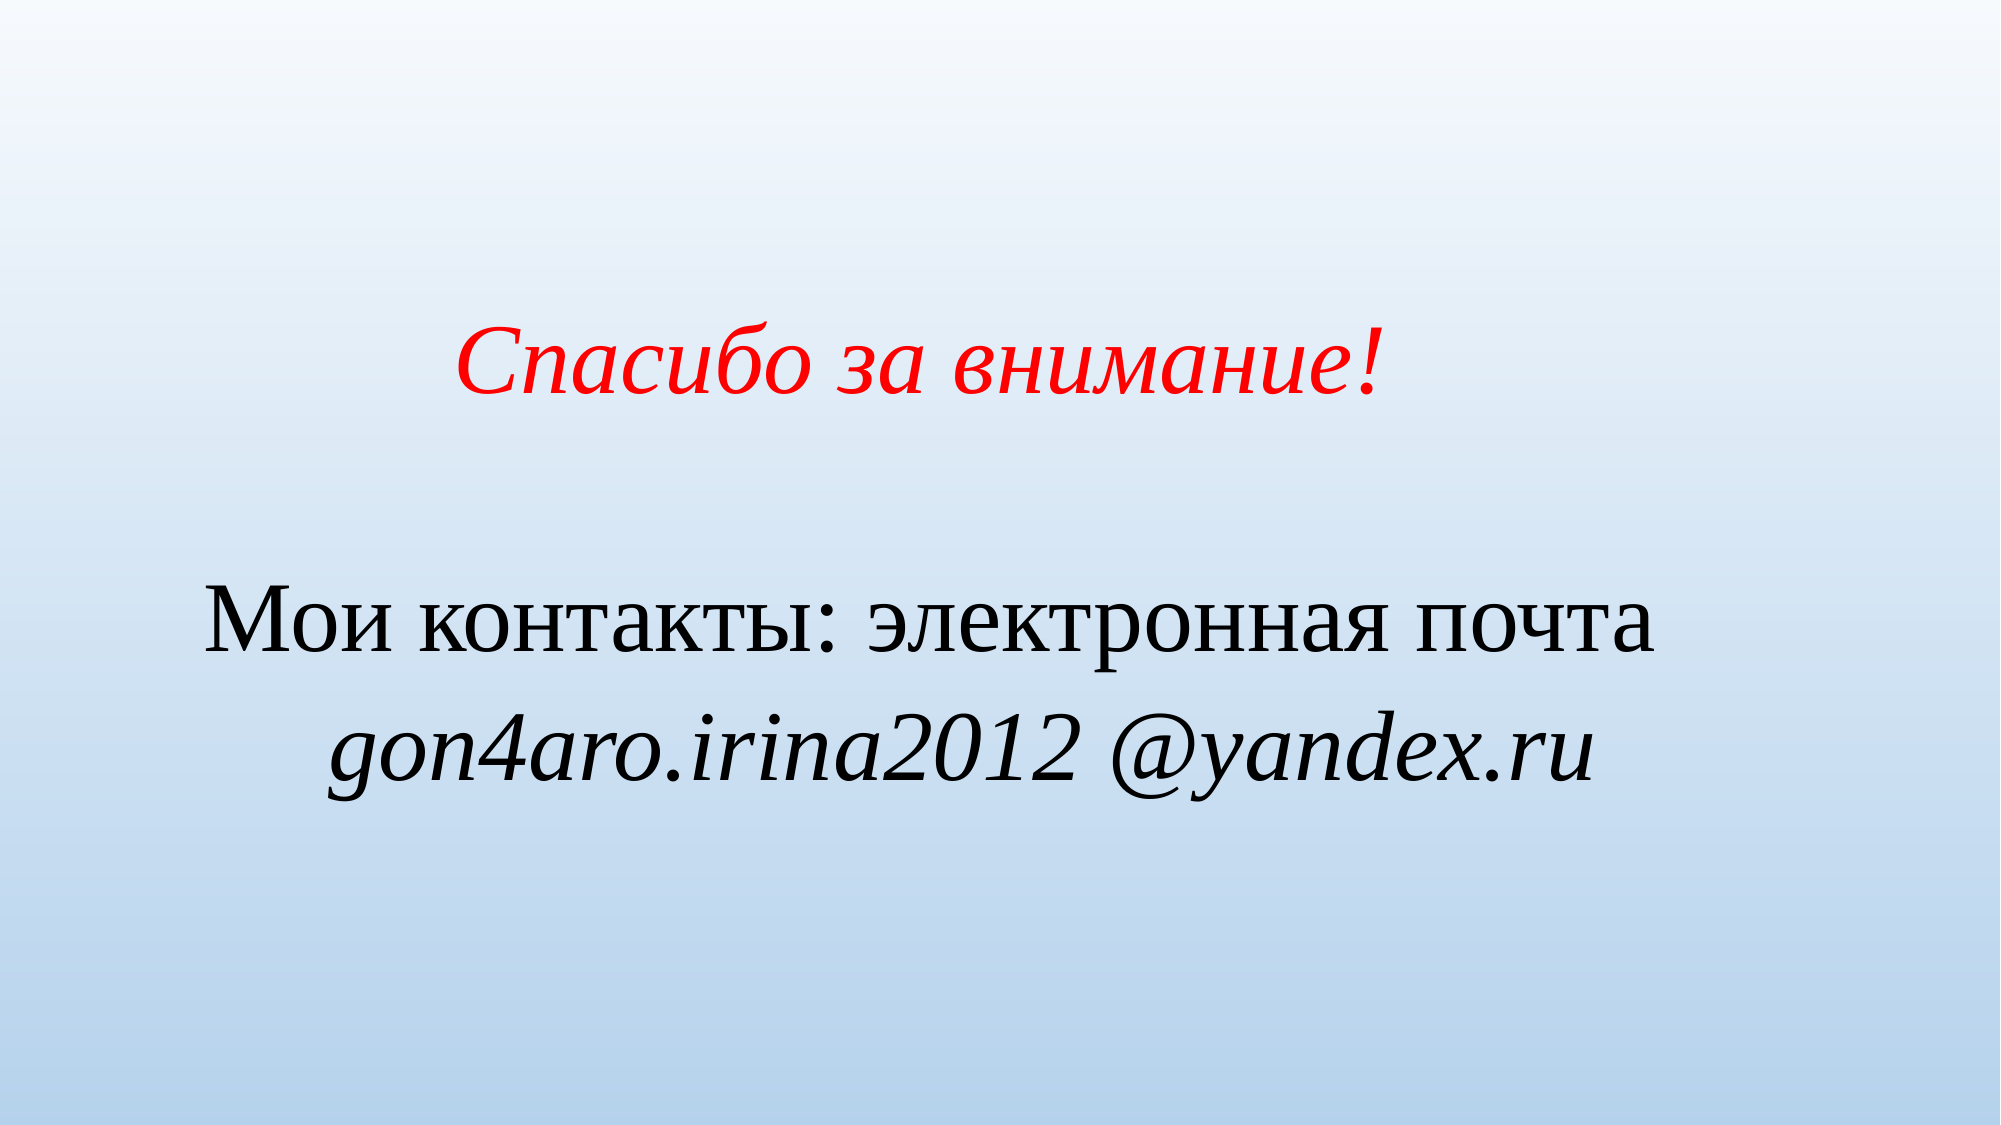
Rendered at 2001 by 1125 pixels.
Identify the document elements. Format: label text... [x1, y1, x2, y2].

list Спасибо за внимание! Мои контакты: электронная почта gon4aro.irina2012 @yandex.ru [138, 299, 1864, 1014]
